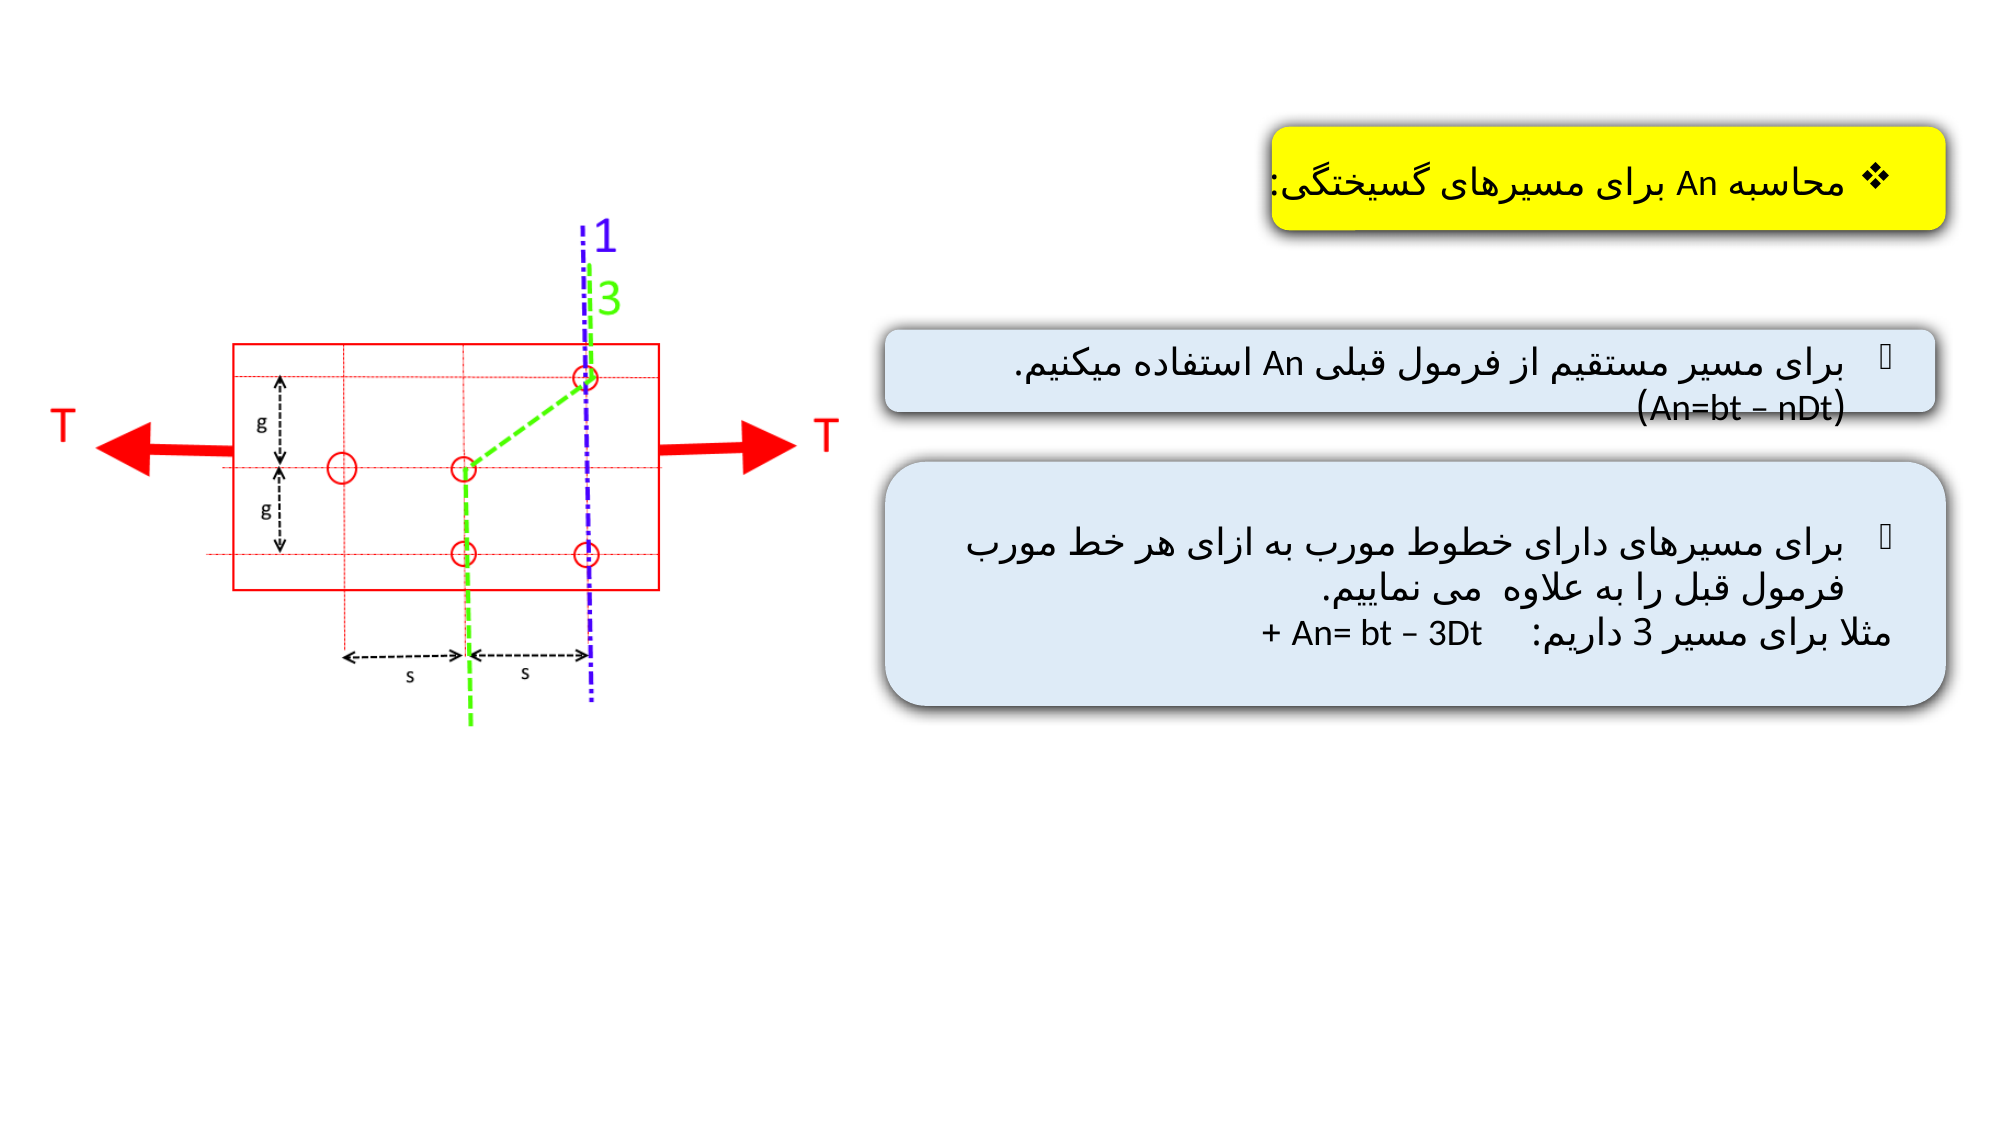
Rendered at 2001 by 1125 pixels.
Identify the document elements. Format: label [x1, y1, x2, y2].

text_box [1270, 125, 1947, 232]
text_box [886, 328, 1937, 414]
text_box [886, 460, 1947, 707]
picture [47, 196, 886, 734]
